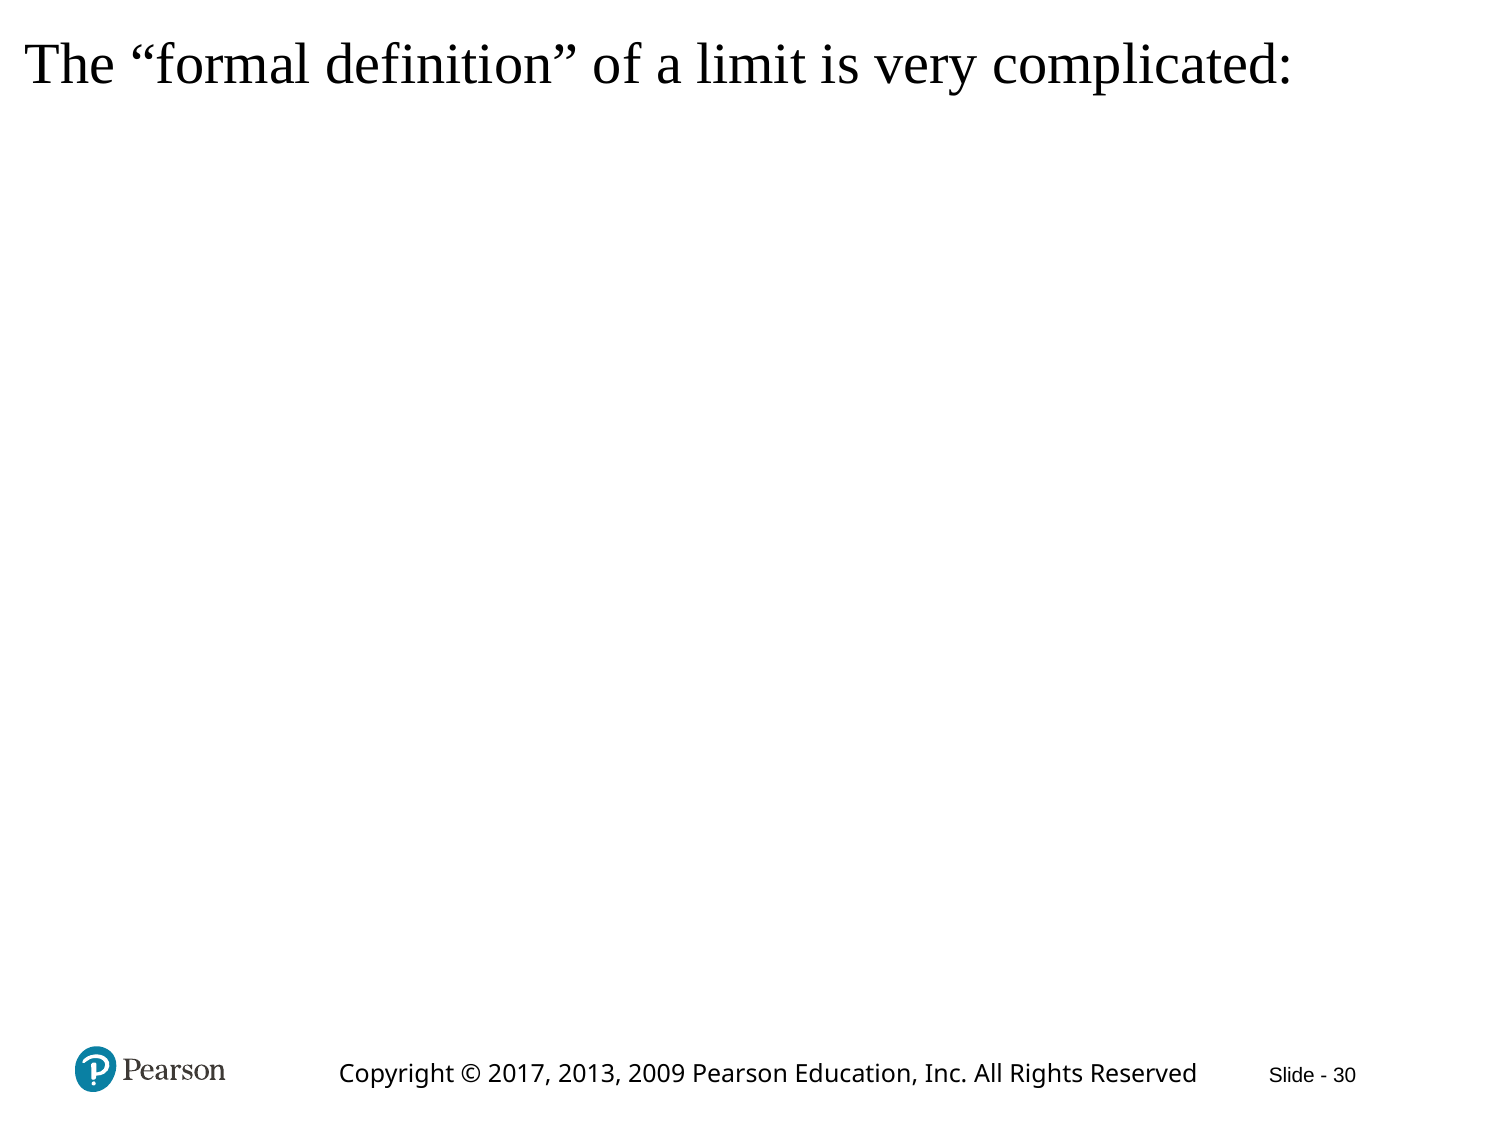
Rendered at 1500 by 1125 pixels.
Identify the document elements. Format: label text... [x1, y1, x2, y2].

list The “formal definition” of a limit is very complicated: [24, 24, 1475, 1038]
